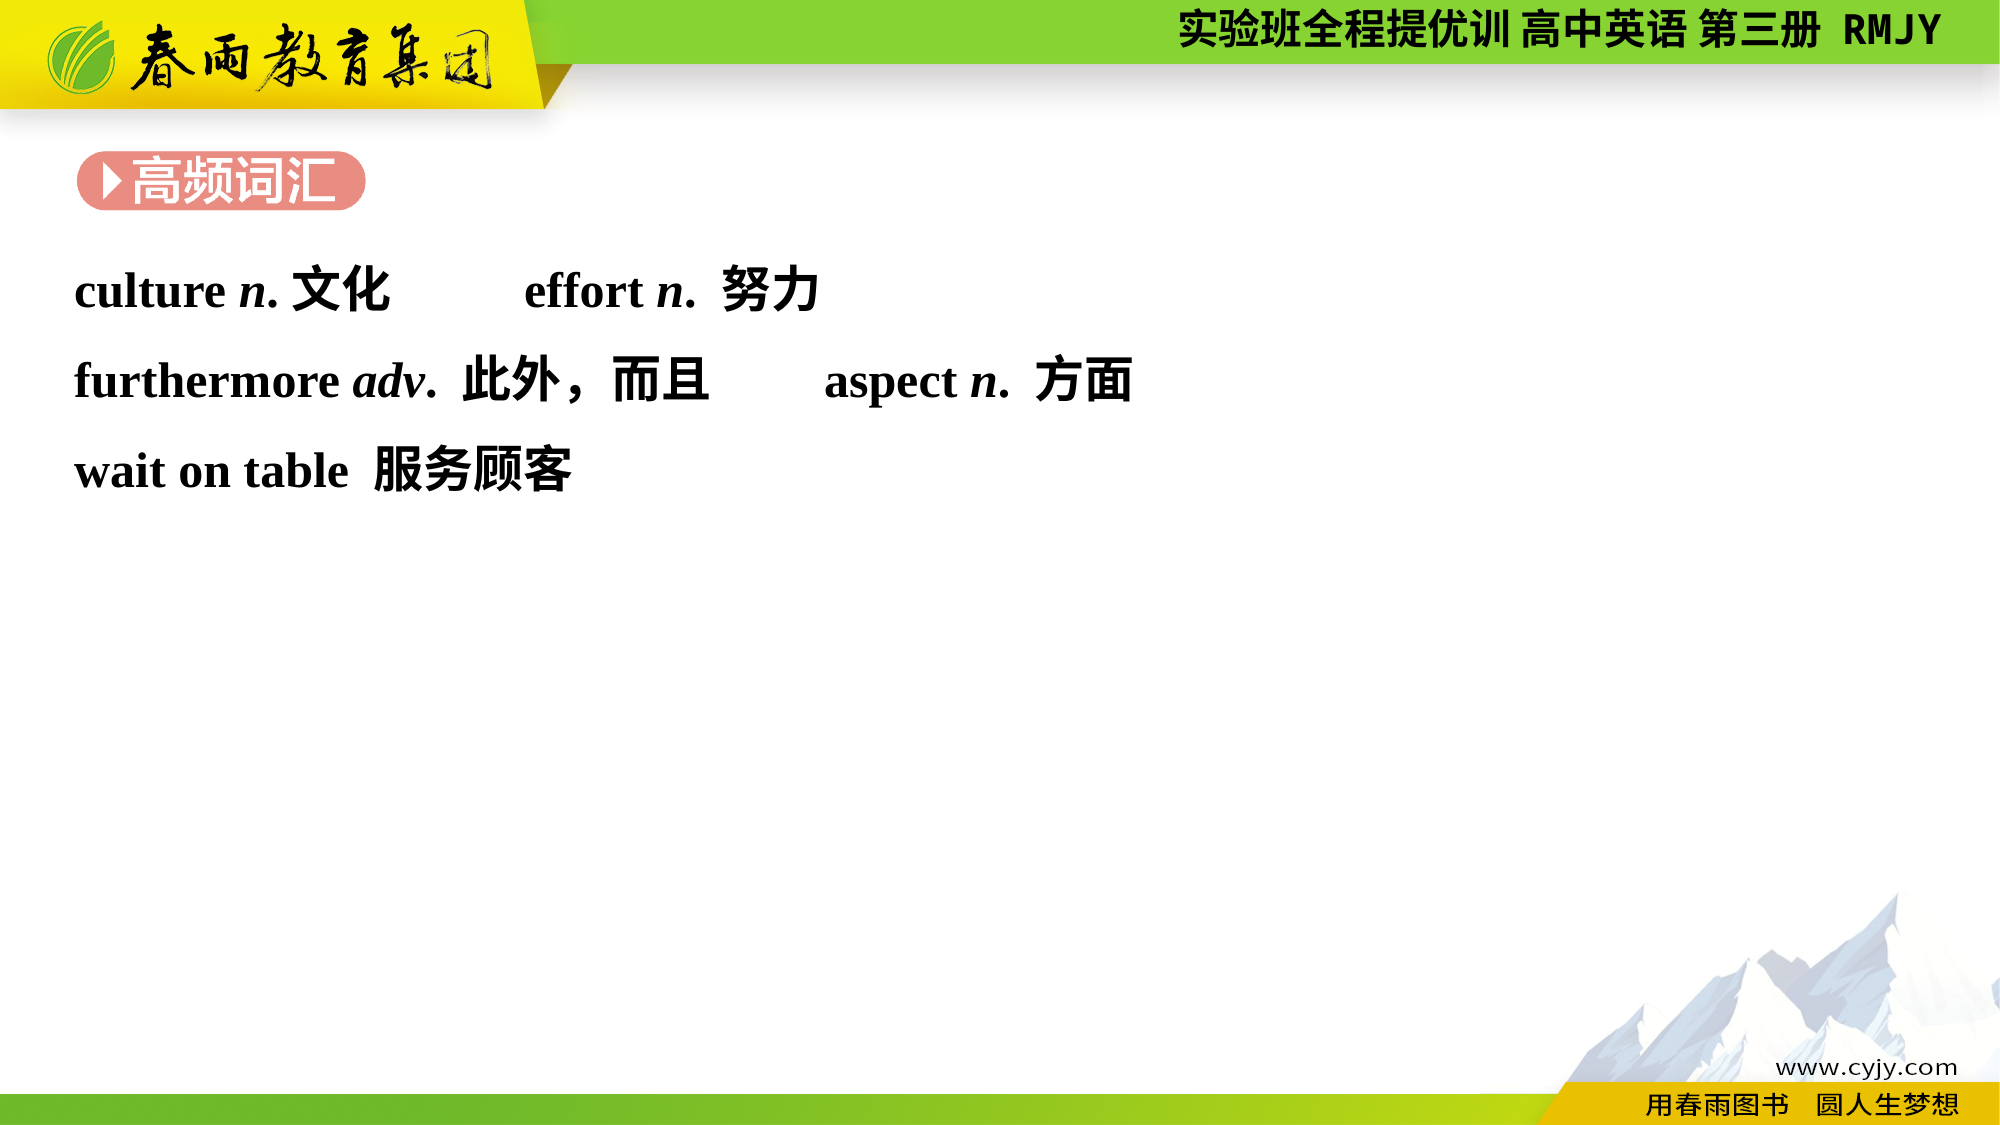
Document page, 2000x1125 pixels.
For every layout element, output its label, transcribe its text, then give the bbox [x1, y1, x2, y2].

list culture n.文化 effort n. 努力 furthermore adv. 此外，而且 aspect n. 方面 wait on table 服务顾客 [59, 220, 1944, 497]
picture [0, 0, 2000, 1125]
